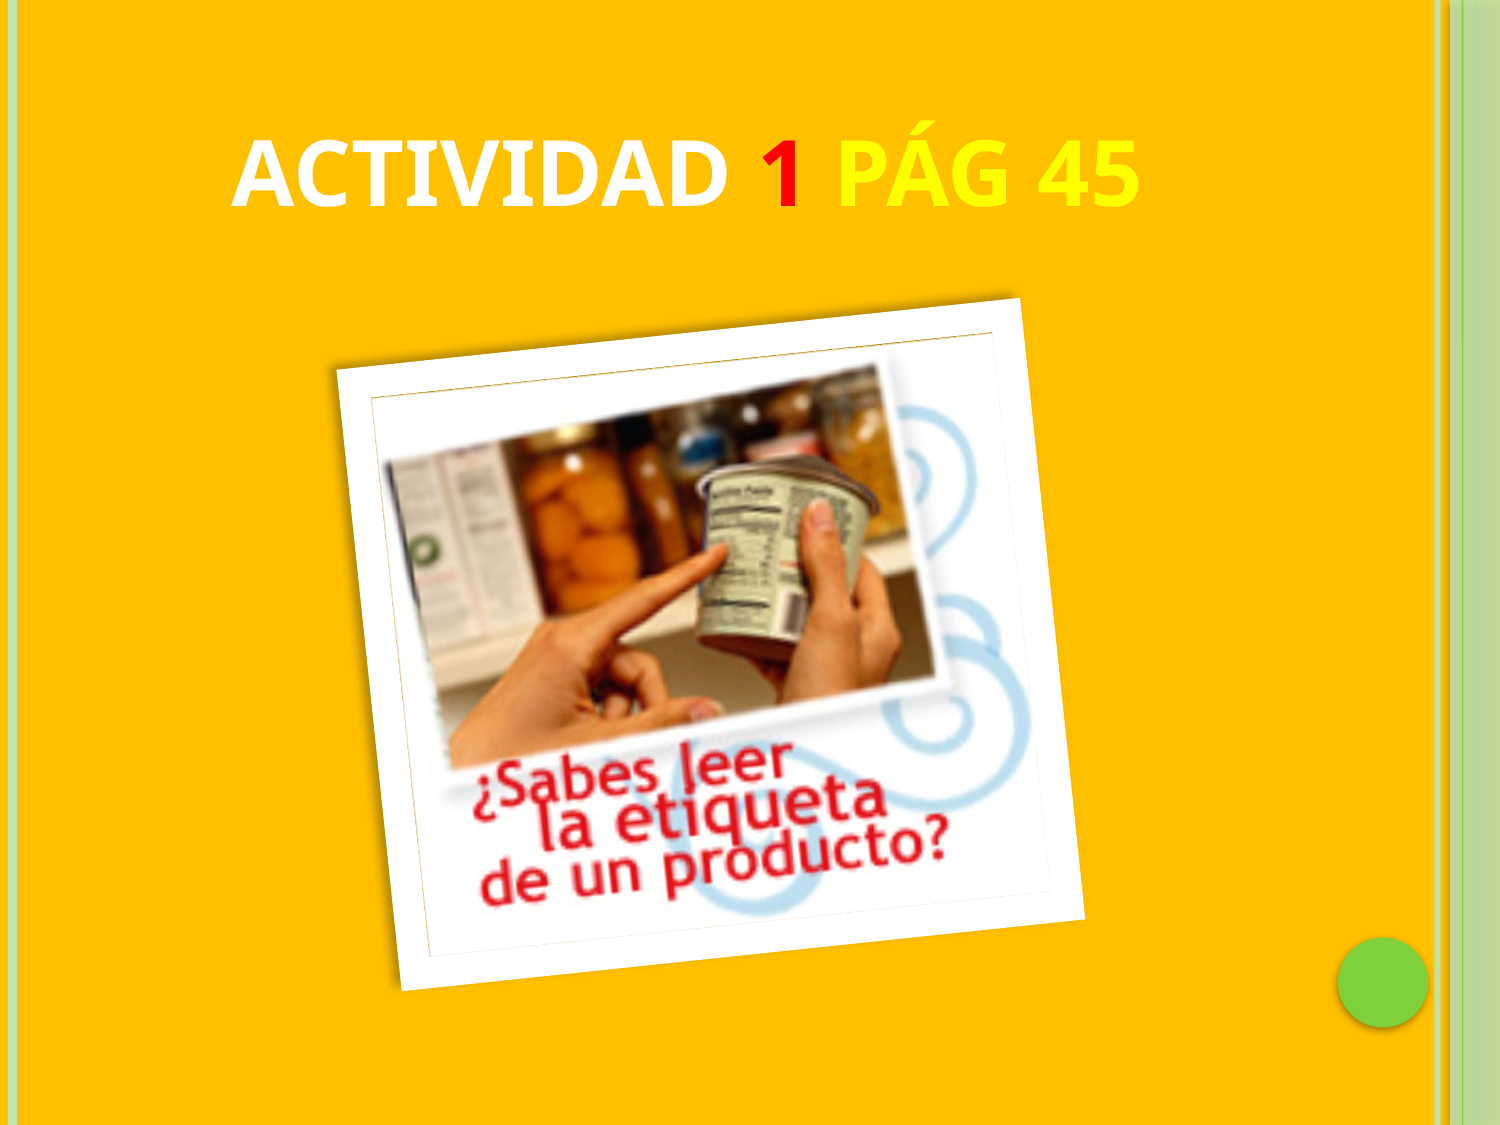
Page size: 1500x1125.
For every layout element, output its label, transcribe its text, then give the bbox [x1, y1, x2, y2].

picture [372, 334, 1050, 956]
title ACTIVIDAD 1 PÁG 45 [75, 45, 1300, 233]
